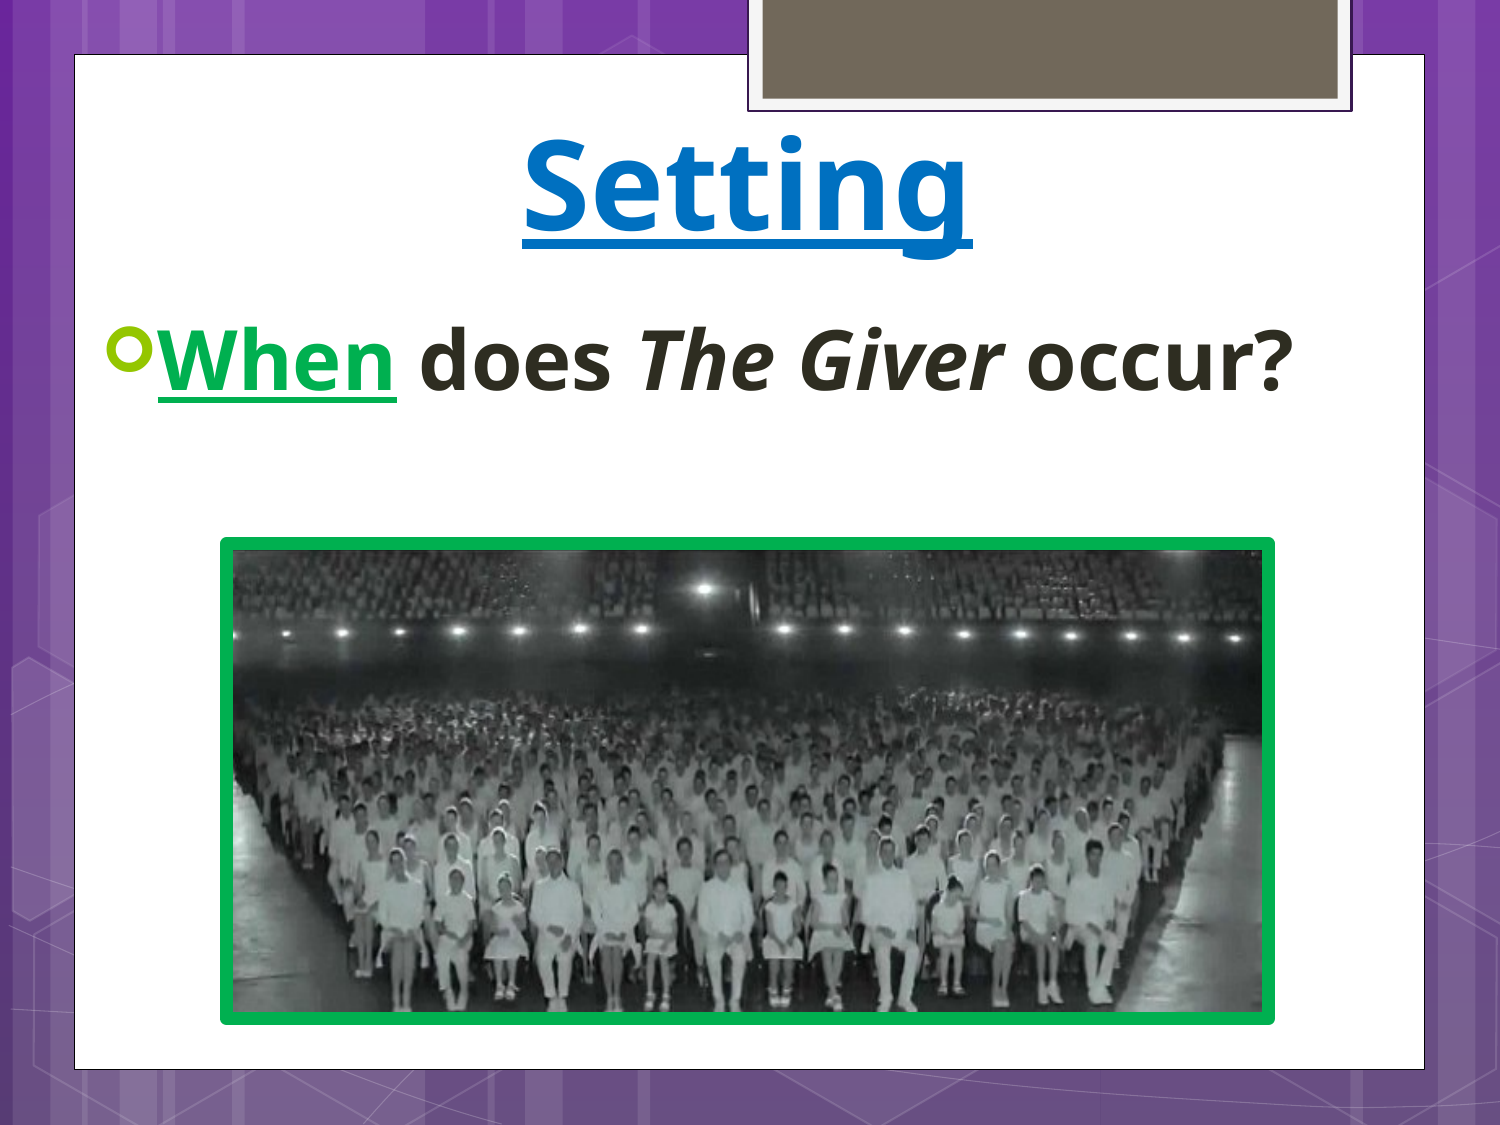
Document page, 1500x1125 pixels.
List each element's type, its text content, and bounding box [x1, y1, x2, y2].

title Setting [171, 75, 1324, 263]
picture [232, 549, 1263, 1013]
list When does The Giver occur? [75, 299, 1425, 957]
